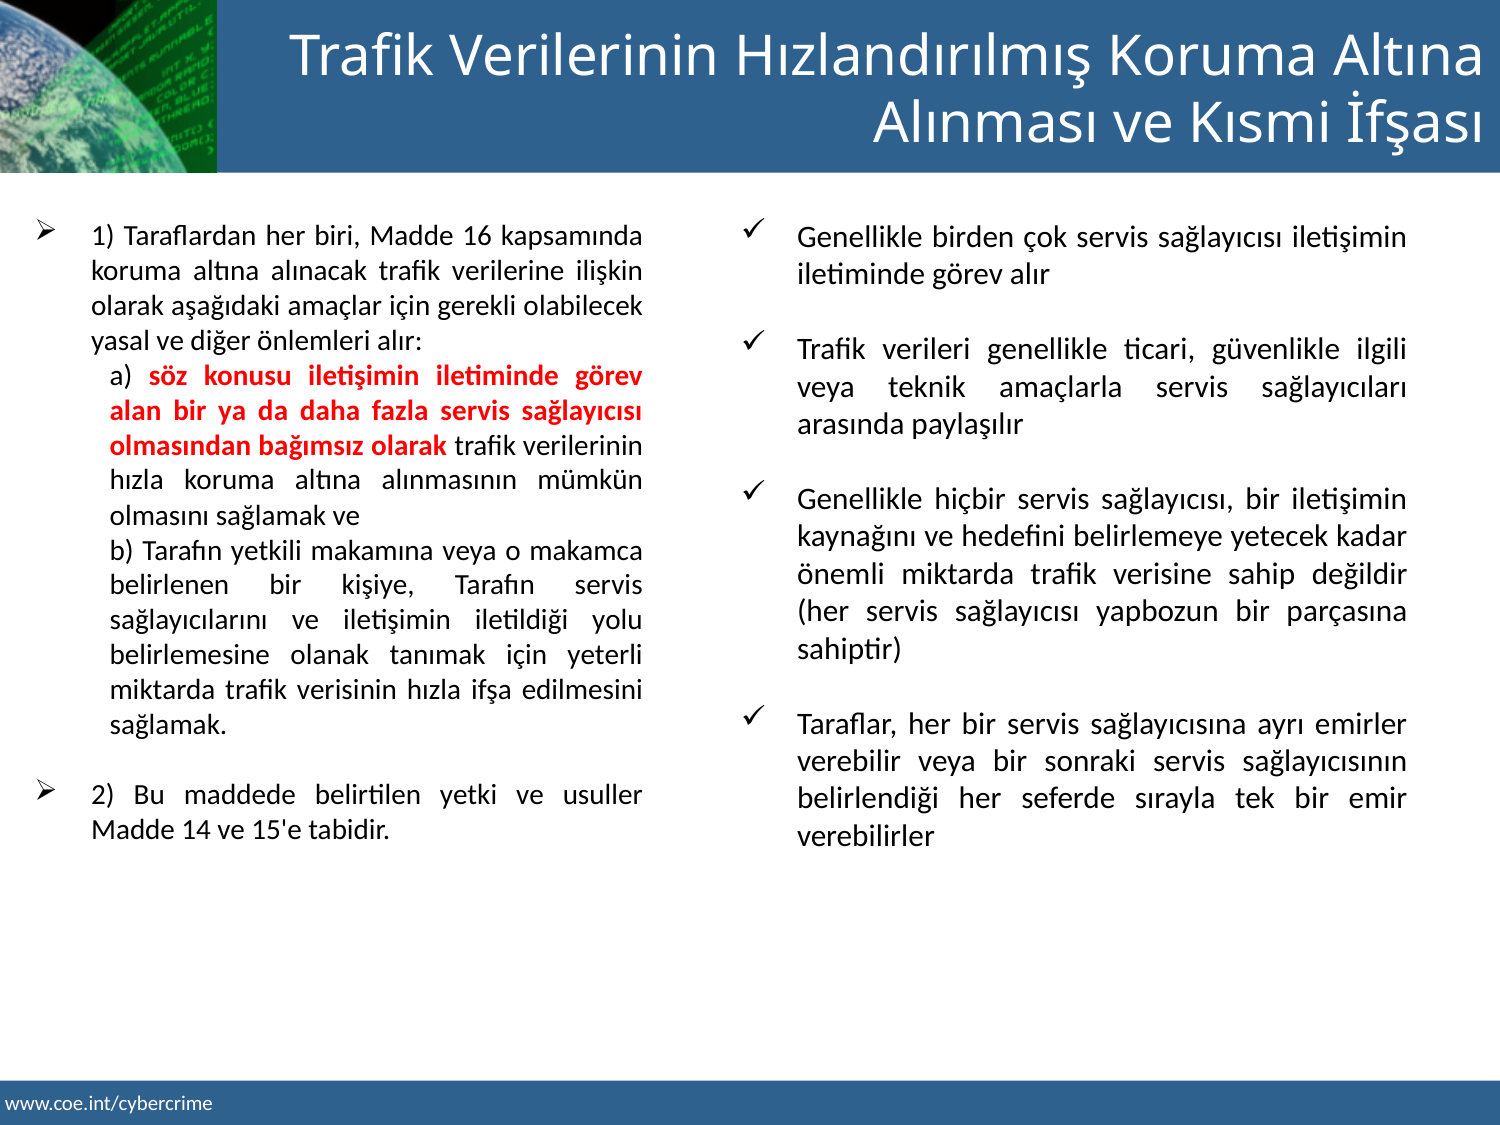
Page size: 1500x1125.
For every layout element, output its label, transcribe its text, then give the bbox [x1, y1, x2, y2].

picture [0, 0, 217, 173]
text_box 1) Taraflardan her biri, Madde 16 kapsamında koruma altına alınacak trafik verilerine ilişkin olarak aşağıdaki amaçlar için gerekli olabilecek yasal ve diğer önlemleri alır: a) söz konusu iletişimin iletiminde görev alan bir ya da daha fazla servis sağlayıcısı olmasından bağımsız olarak trafik verilerinin hızla koruma altına alınmasının mümkün olmasını sağlamak ve b) Tarafın yetkili makamına veya o makamca belirlenen bir kişiye, Tarafın servis sağlayıcılarını ve iletişimin iletildiği yolu belirlemesine olanak tanımak için yeterli miktarda trafik verisinin hızla ifşa edilmesini sağlamak. 2) Bu maddede belirtilen yetki ve usuller Madde 14 ve 15'e tabidir. [19, 208, 658, 853]
text_box Trafik Verilerinin Hızlandırılmış Koruma Altına Alınması ve Kısmi İfşası [247, 11, 1500, 162]
text_box Genellikle birden çok servis sağlayıcısı iletişimin iletiminde görev alır Trafik verileri genellikle ticari, güvenlikle ilgili veya teknik amaçlarla servis sağlayıcıları arasında paylaşılır Genellikle hiçbir servis sağlayıcısı, bir iletişimin kaynağını ve hedefini belirlemeye yetecek kadar önemli miktarda trafik verisine sahip değildir (her servis sağlayıcısı yapbozun bir parçasına sahiptir) Taraflar, her bir servis sağlayıcısına ayrı emirler verebilir veya bir sonraki servis sağlayıcısının belirlendiği her seferde sırayla tek bir emir verebilirler [726, 208, 1424, 860]
